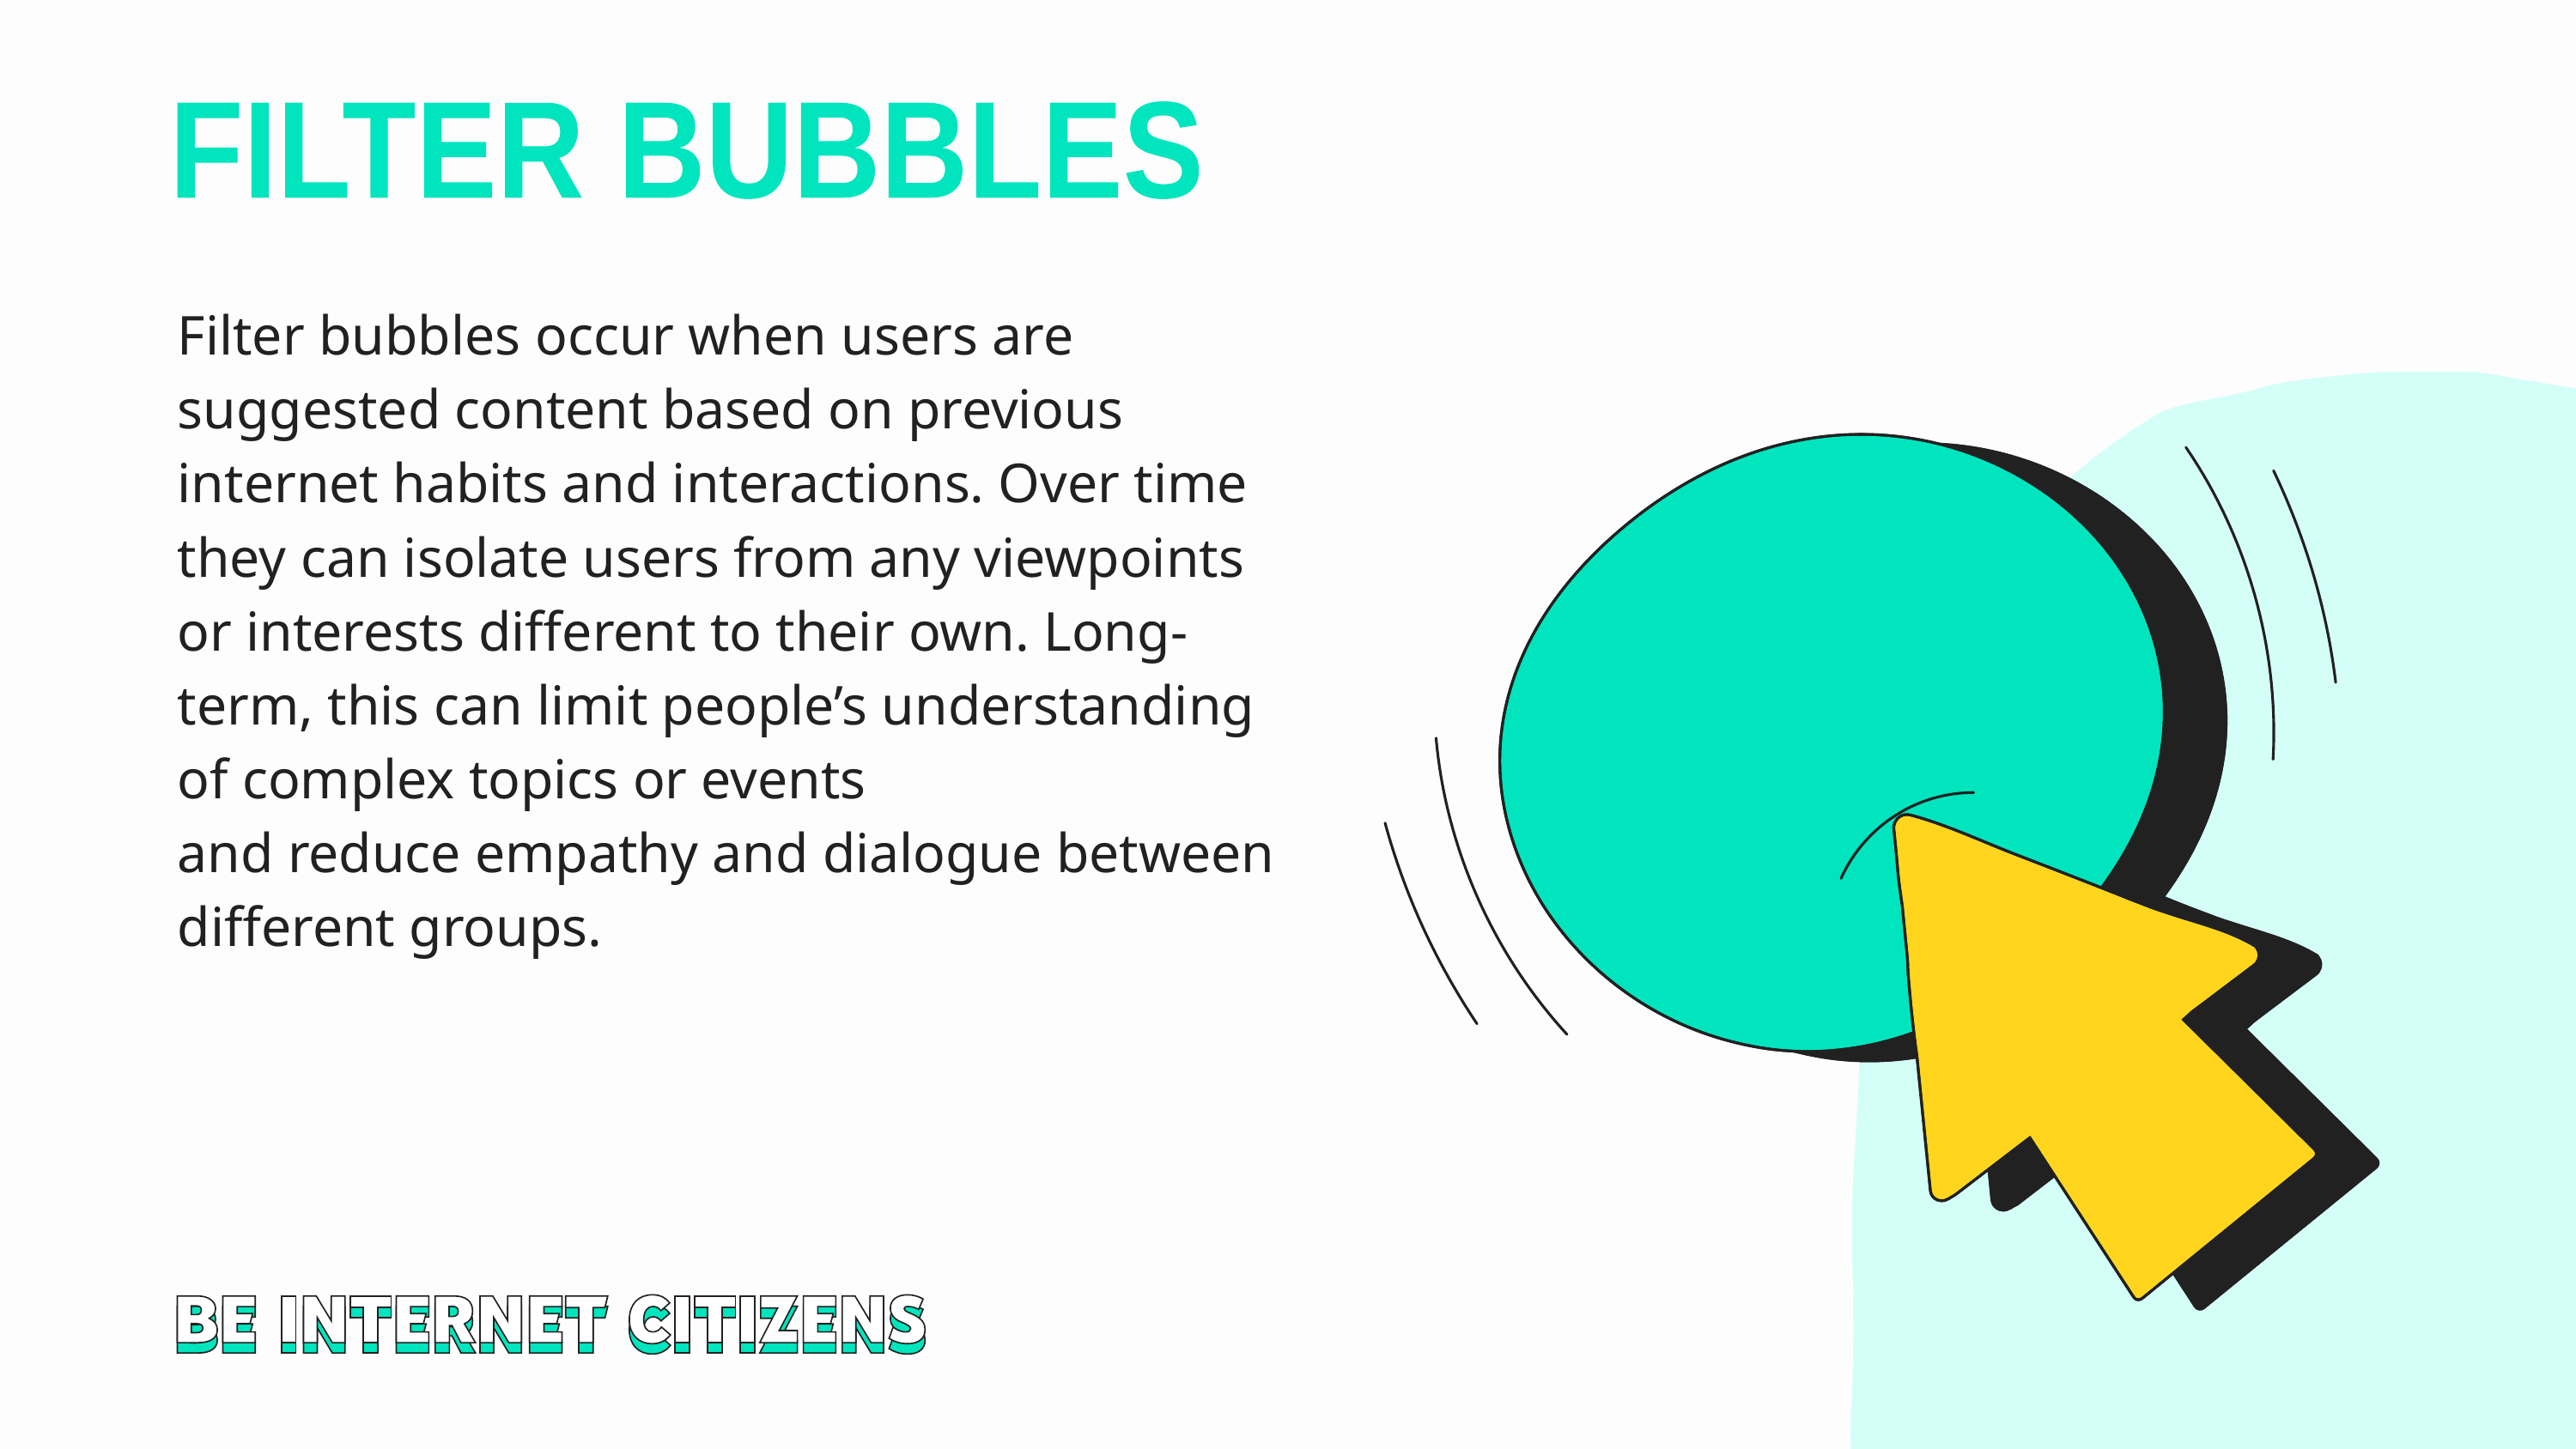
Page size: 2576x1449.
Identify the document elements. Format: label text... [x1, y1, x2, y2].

text_box [1850, 371, 2576, 1449]
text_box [1384, 390, 2379, 1311]
text_box Filter bubbles occur when users are suggested content based on previous internet habits and interactions. Over time they can isolate users from any viewpoints or interests different to their own. Long-term, this can limit people’s understanding of complex topics or events and reduce empathy and dialogue between different groups. [177, 278, 1327, 971]
